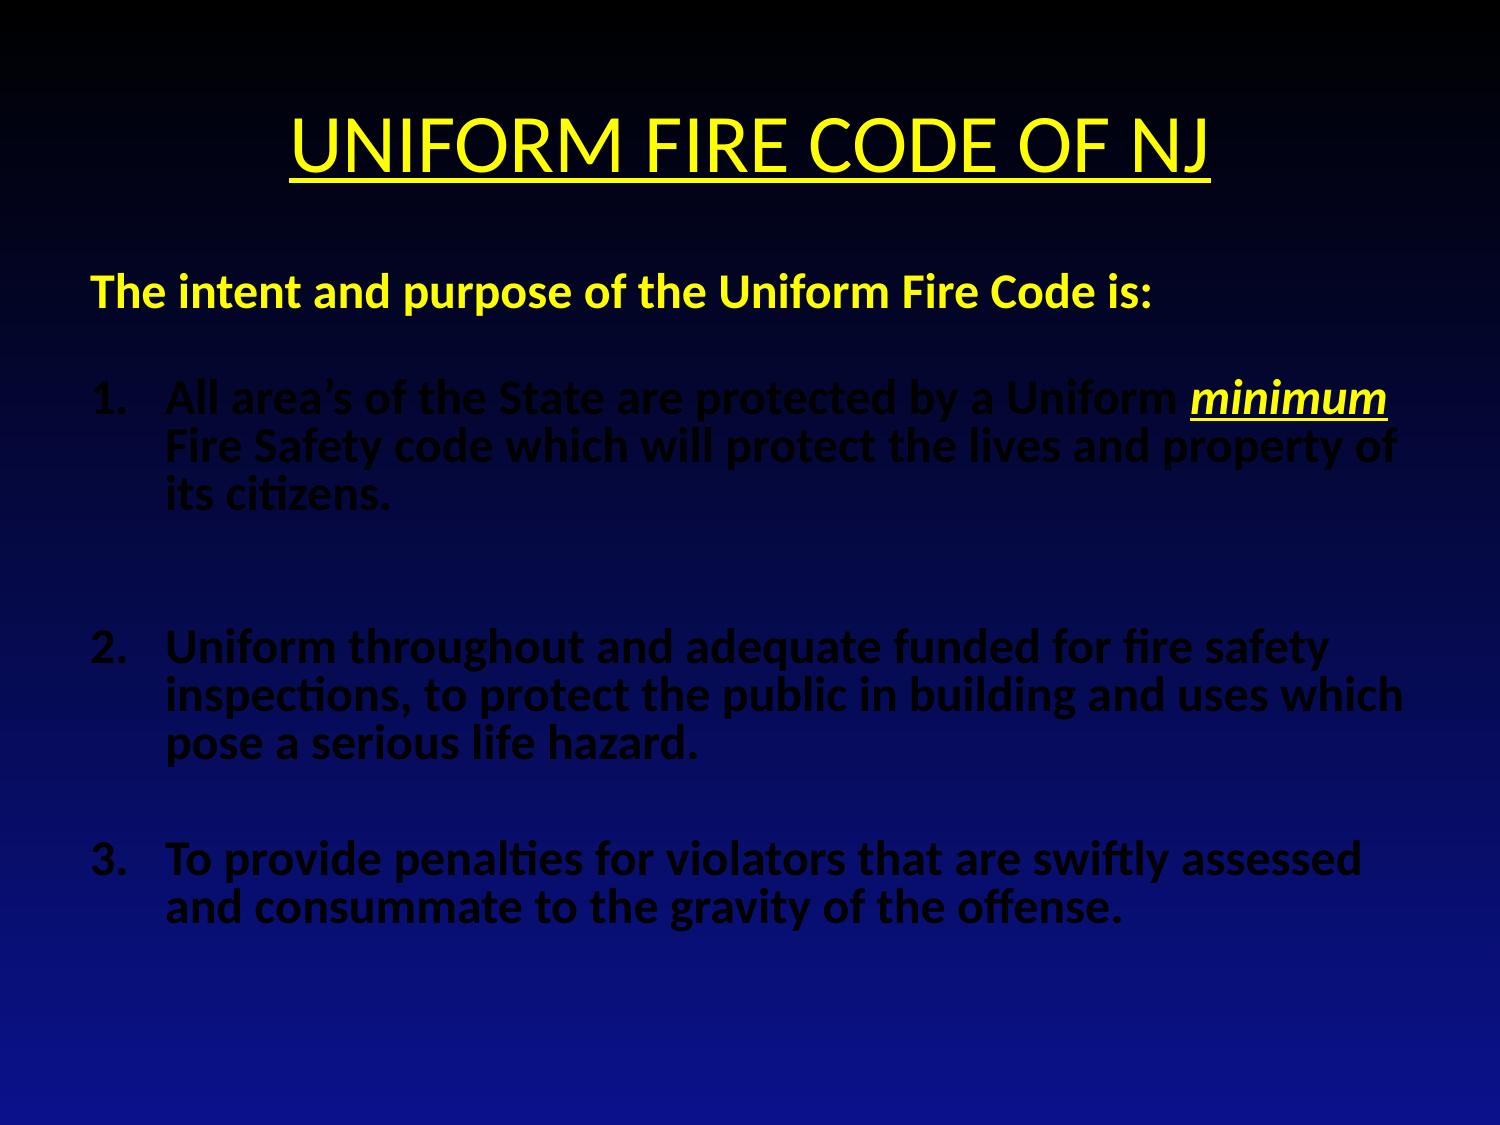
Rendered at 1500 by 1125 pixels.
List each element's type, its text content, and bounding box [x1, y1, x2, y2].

list The intent and purpose of the Uniform Fire Code is: 1. All area’s of the State are protected by a Uniform minimum Fire Safety code which will protect the lives and property of its citizens. 2. Uniform throughout and adequate funded for fire safety inspections, to protect the public in building and uses which pose a serious life hazard. 3. To provide penalties for violators that are swiftly assessed and consummate to the gravity of the offense. [75, 262, 1425, 1100]
title UNIFORM FIRE CODE OF NJ [75, 45, 1425, 233]
